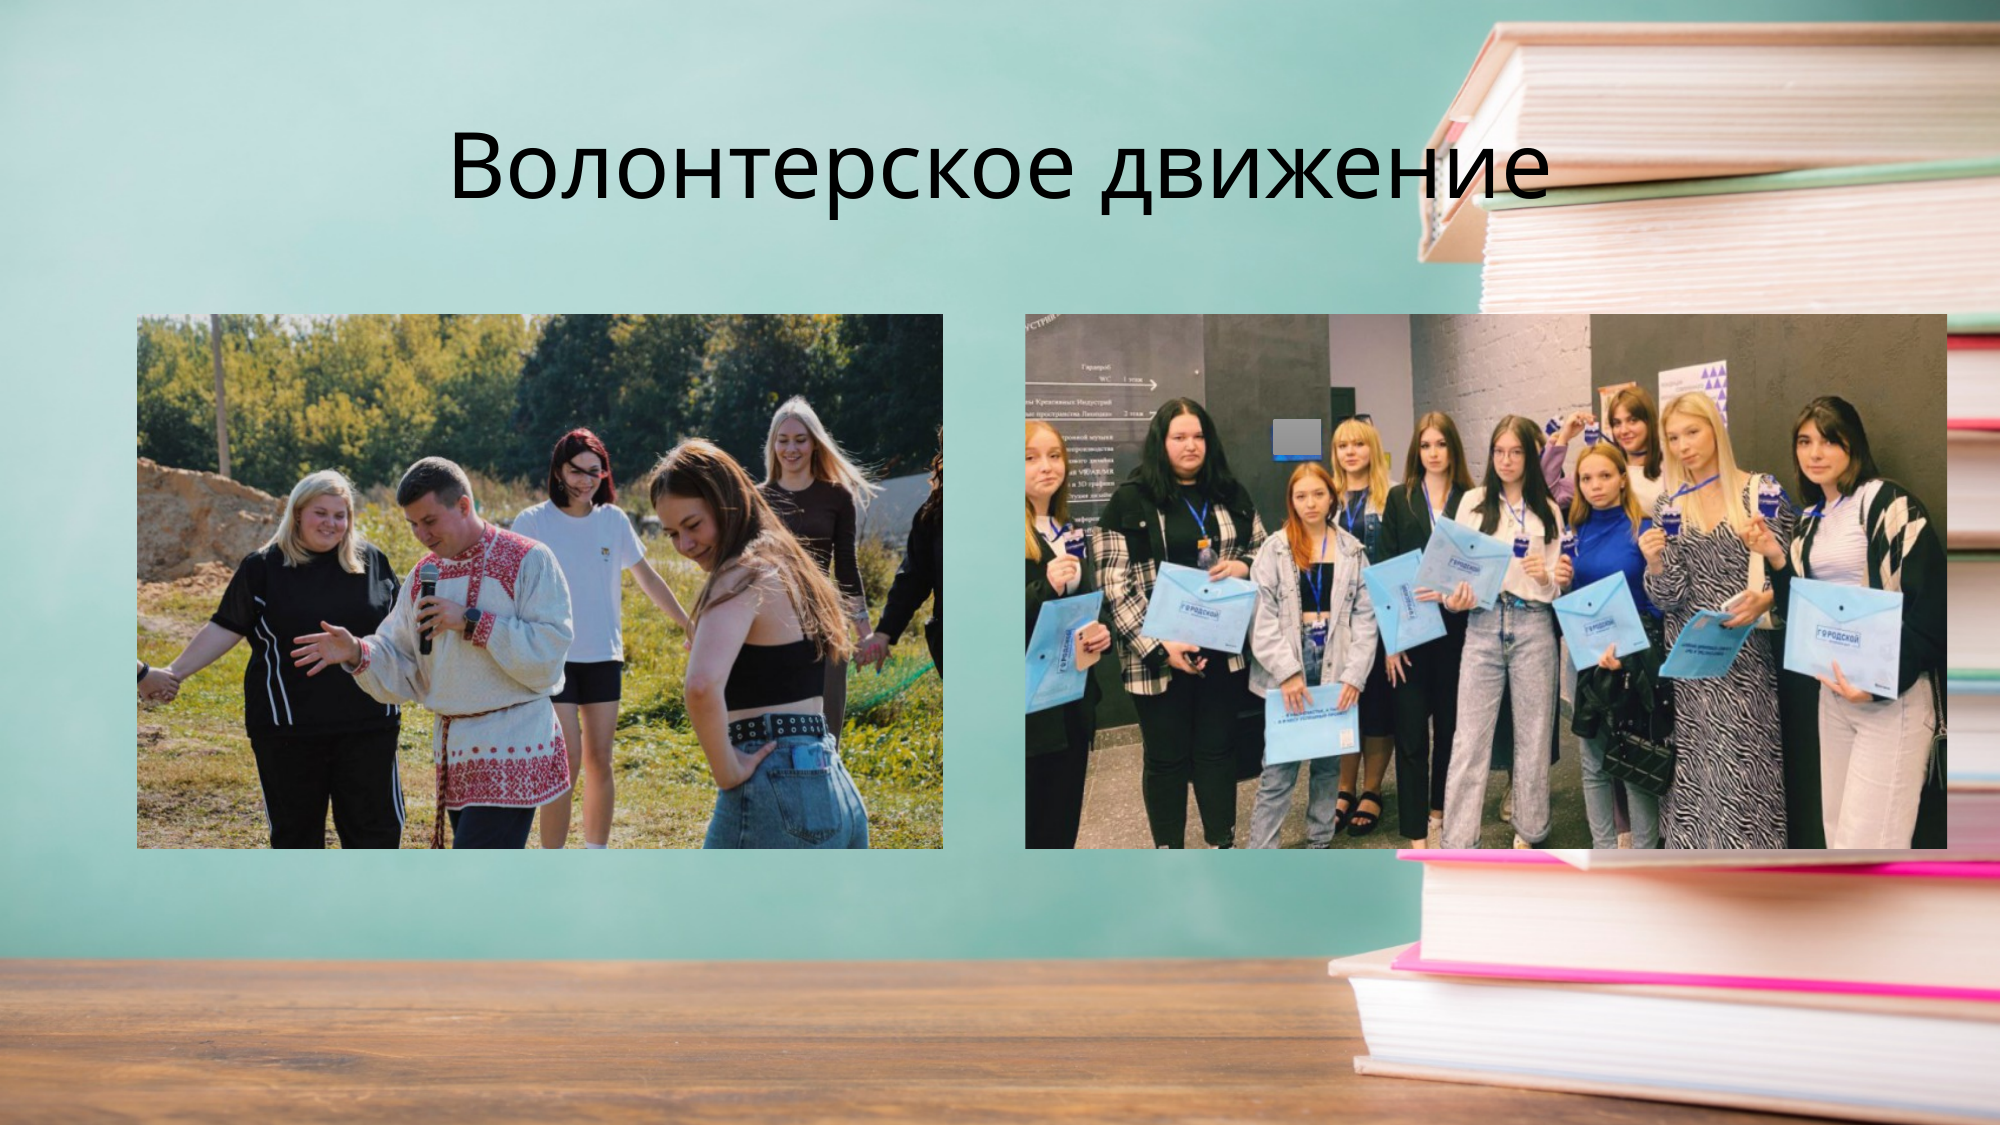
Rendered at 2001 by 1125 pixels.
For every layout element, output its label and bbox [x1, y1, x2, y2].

picture [0, 0, 2000, 1125]
list [137, 314, 943, 849]
